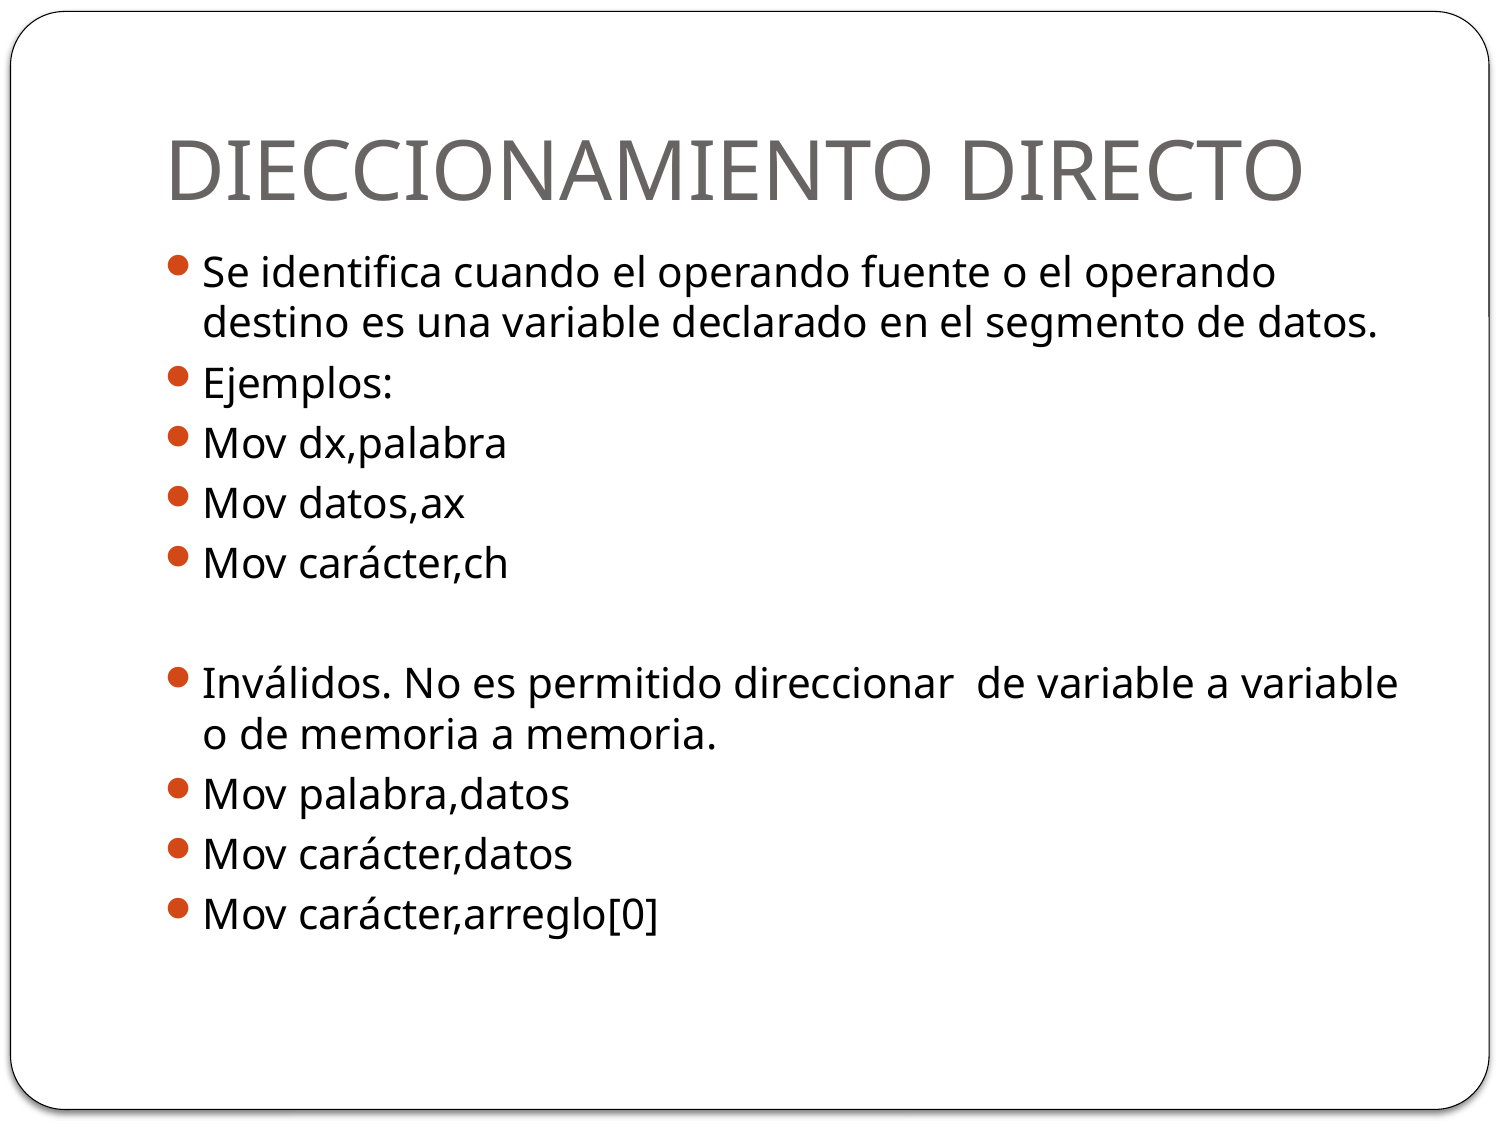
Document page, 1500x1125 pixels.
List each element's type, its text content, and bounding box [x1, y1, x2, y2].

list Se identifica cuando el operando fuente o el operando destino es una variable declarado en el segmento de datos. Ejemplos: Mov dx,palabra Mov datos,ax Mov carácter,ch Inválidos. No es permitido direccionar de variable a variable o de memoria a memoria. Mov palabra,datos Mov carácter,datos Mov carácter,arreglo[0] [150, 237, 1425, 988]
title DIECCIONAMIENTO DIRECTO [150, 45, 1425, 233]
